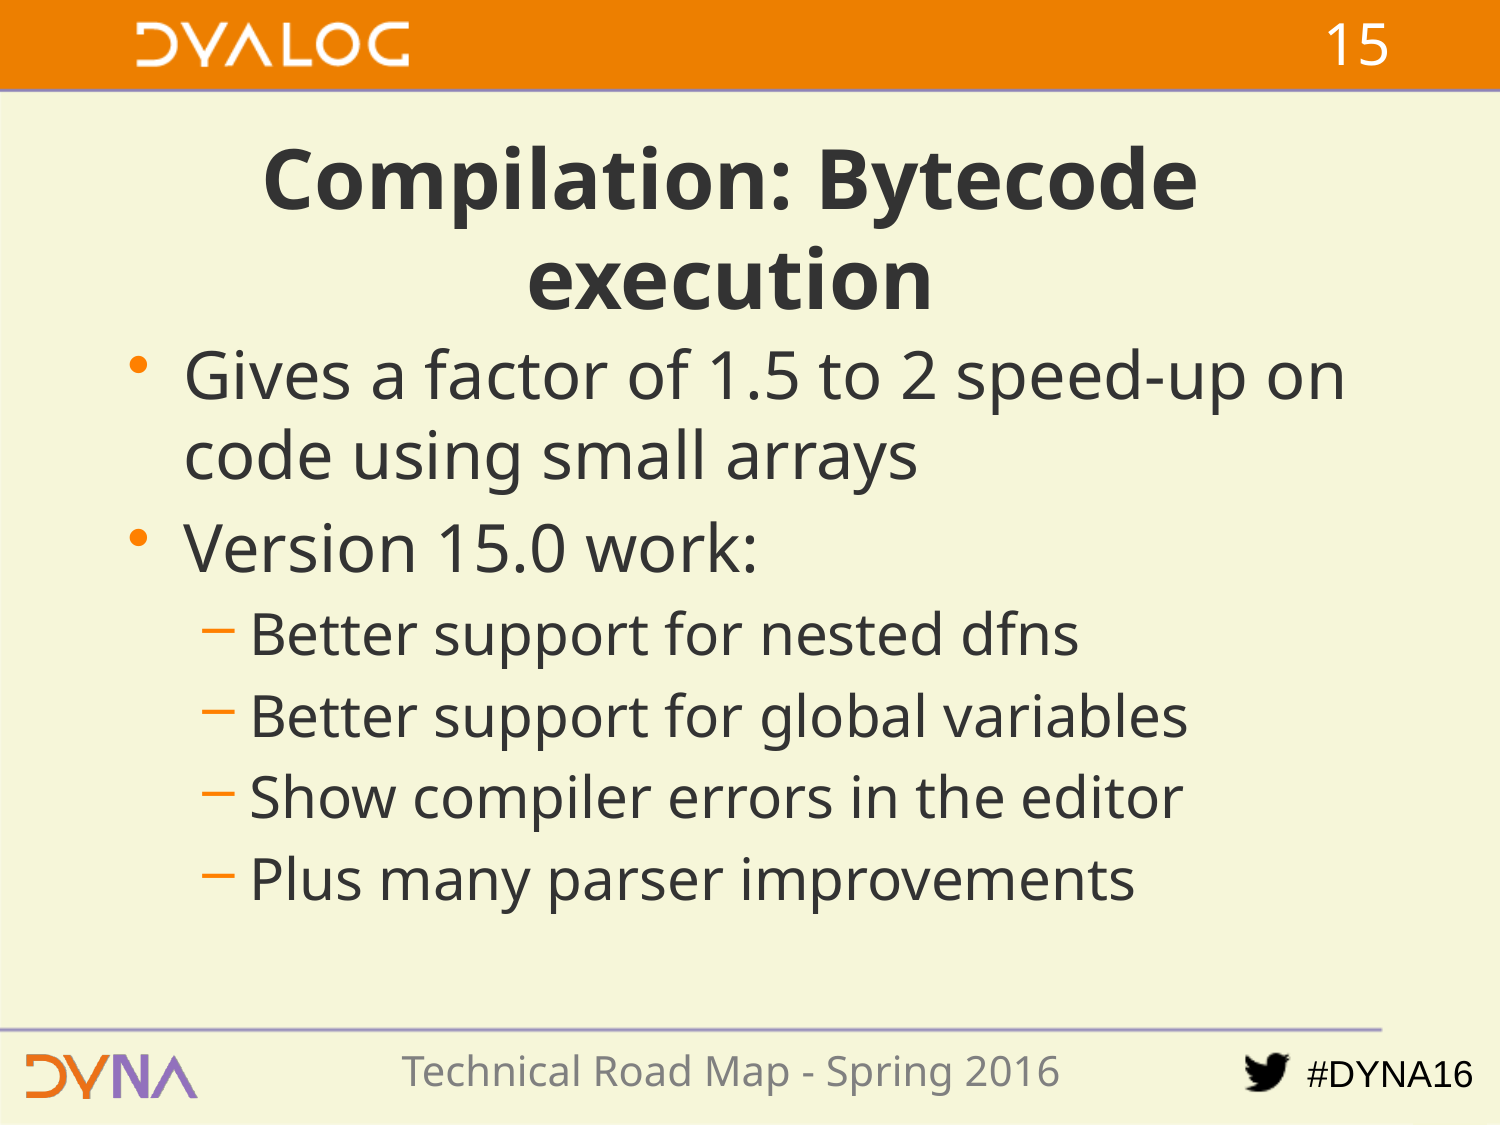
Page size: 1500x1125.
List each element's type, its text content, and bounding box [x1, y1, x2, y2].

picture [0, 0, 1500, 1125]
footer Technical Road Map - Spring 2016 [249, 1037, 1213, 1113]
list Gives a factor of 1.5 to 2 speed-up on code using small arrays Version 15.0 work: Better support for nested dfns Better support for global variables Show compiler errors in the editor Plus many parser improvements [112, 324, 1388, 1000]
title Compilation: Bytecode execution [56, 118, 1407, 307]
slide_number 14 [1299, 0, 1406, 75]
